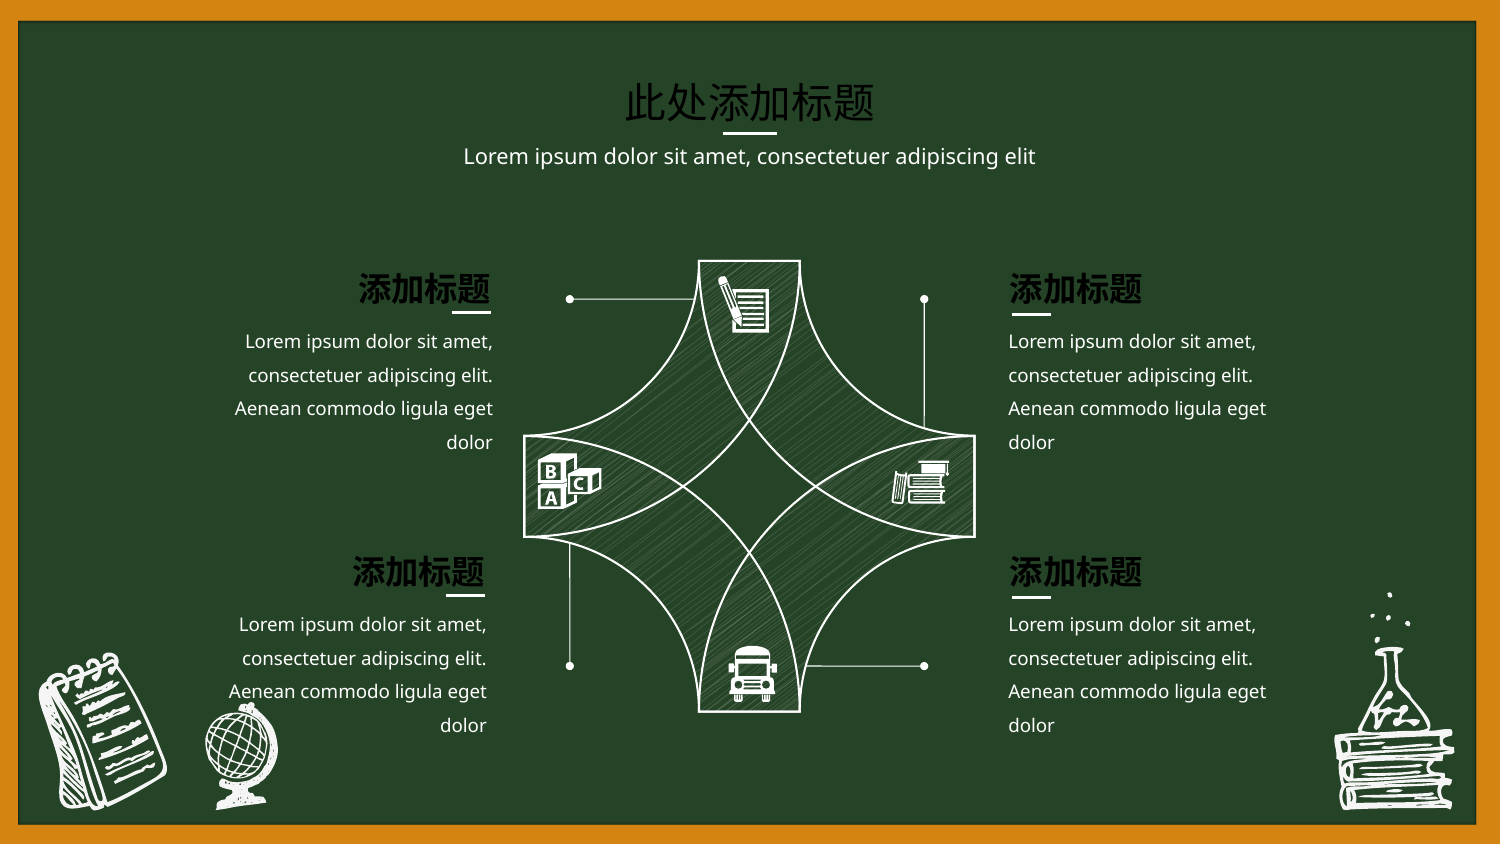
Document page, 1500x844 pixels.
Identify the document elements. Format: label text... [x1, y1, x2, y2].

text_box Lorem ipsum dolor sit amet, consectetuer adipiscing elit. Aenean commodo ligula eget dolor [993, 311, 1332, 461]
text_box [523, 435, 749, 706]
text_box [717, 275, 769, 333]
text_box [805, 661, 929, 671]
text_box [523, 267, 749, 486]
text_box Lorem ipsum dolor sit amet, consectetuer adipiscing elit. Aenean commodo ligula eget dolor [993, 594, 1332, 744]
text_box [565, 295, 695, 304]
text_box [728, 645, 777, 702]
text_box 此处添加标题 [609, 69, 891, 135]
text_box [920, 294, 929, 429]
picture [0, 0, 1500, 844]
text_box Lorem ipsum dolor sit amet, consectetuer adipiscing elit. Aenean commodo ligula eget dolor [169, 311, 508, 461]
text_box 添加标题 [995, 260, 1158, 311]
text_box 添加标题 [336, 543, 500, 594]
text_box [891, 460, 950, 505]
text_box [565, 543, 574, 671]
text_box [697, 259, 976, 486]
text_box [697, 435, 976, 713]
text_box Lorem ipsum dolor sit amet, consectetuer adipiscing elit. Aenean commodo ligula eget dolor [163, 594, 502, 744]
text_box Lorem ipsum dolor sit amet, consectetuer adipiscing elit [448, 135, 1052, 177]
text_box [537, 453, 602, 509]
text_box 添加标题 [995, 543, 1158, 594]
text_box 添加标题 [343, 260, 506, 311]
